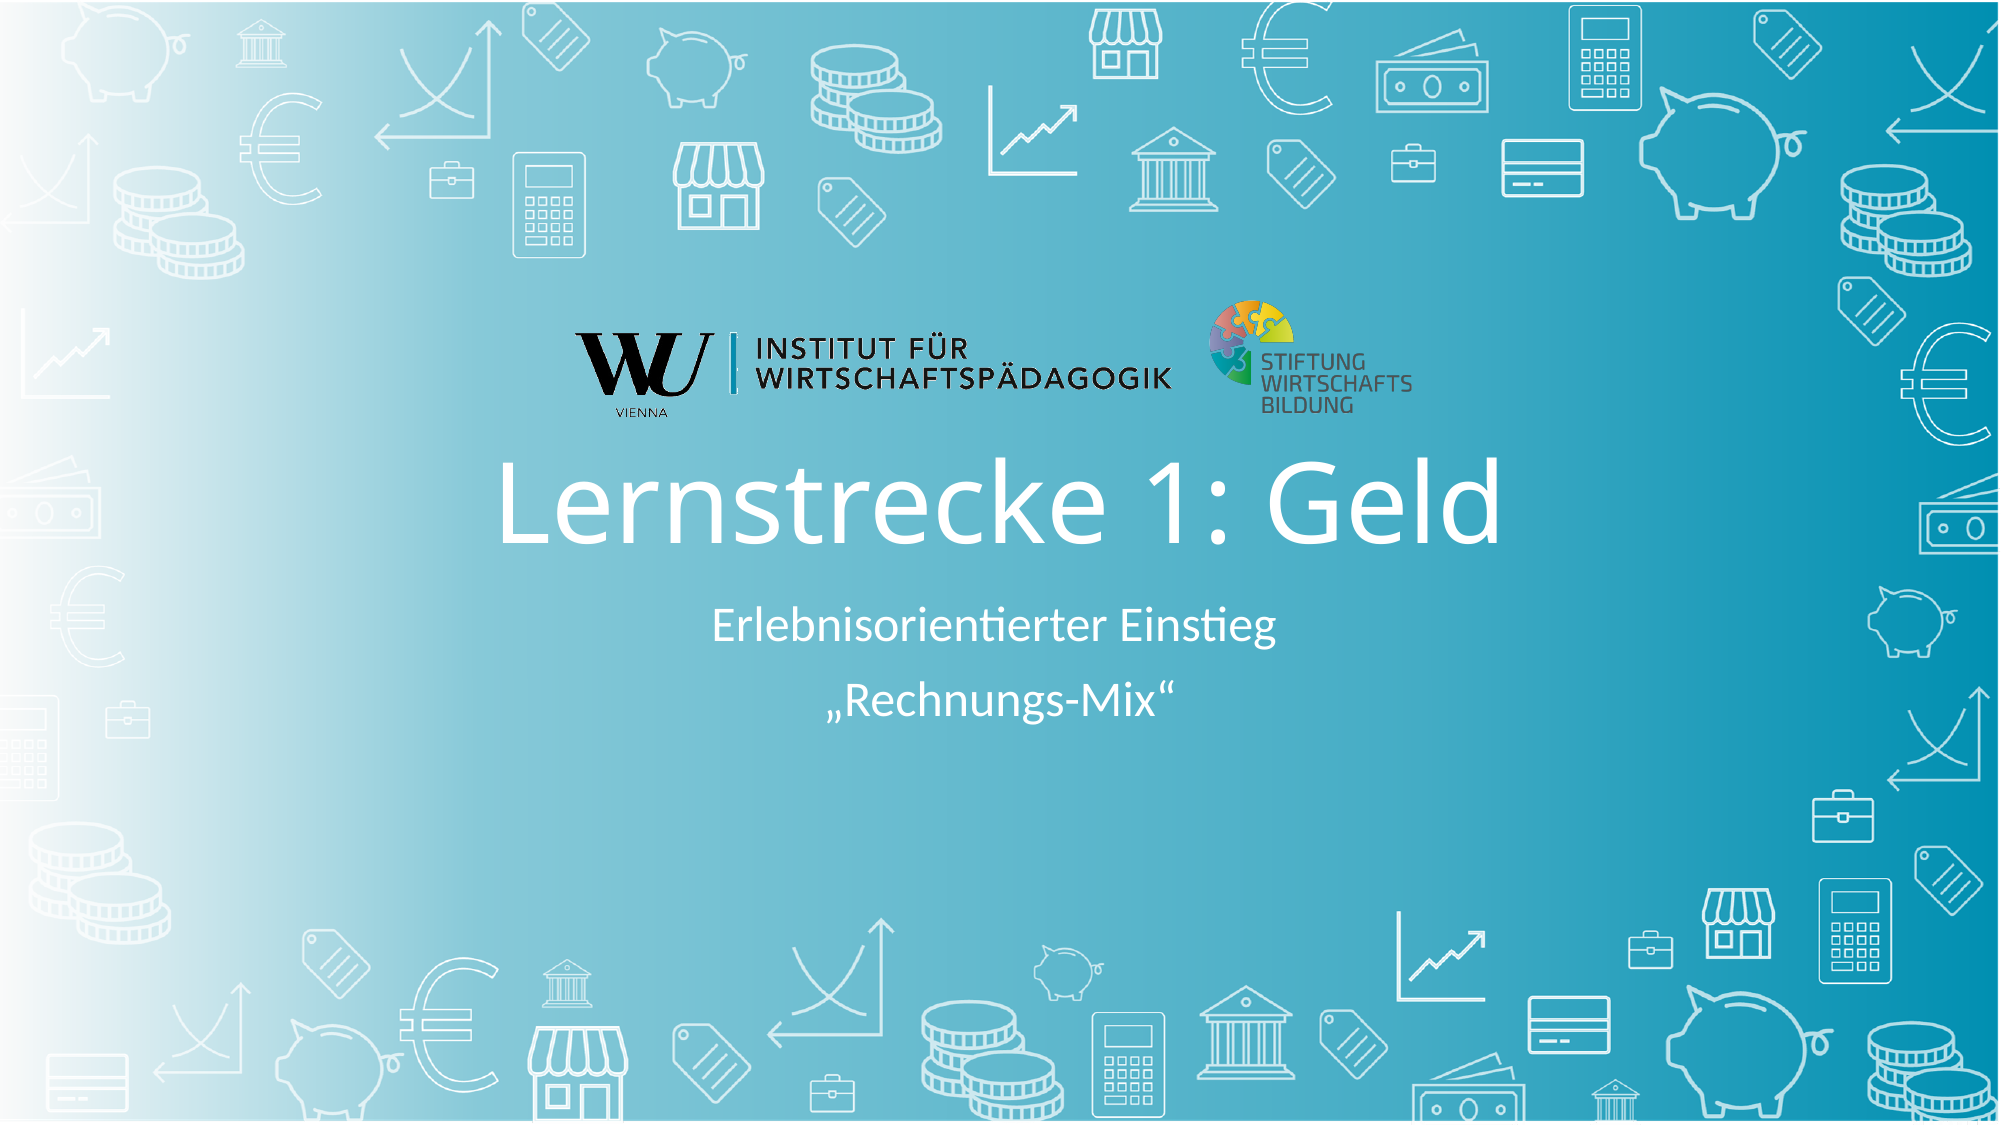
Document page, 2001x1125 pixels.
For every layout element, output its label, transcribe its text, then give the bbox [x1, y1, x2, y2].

picture [0, 0, 2001, 1125]
title Lernstrecke 1: Geld [249, 396, 1750, 576]
subtitle Erlebnisorientierter Einstieg „Rechnungs-Mix“ [249, 590, 1750, 863]
